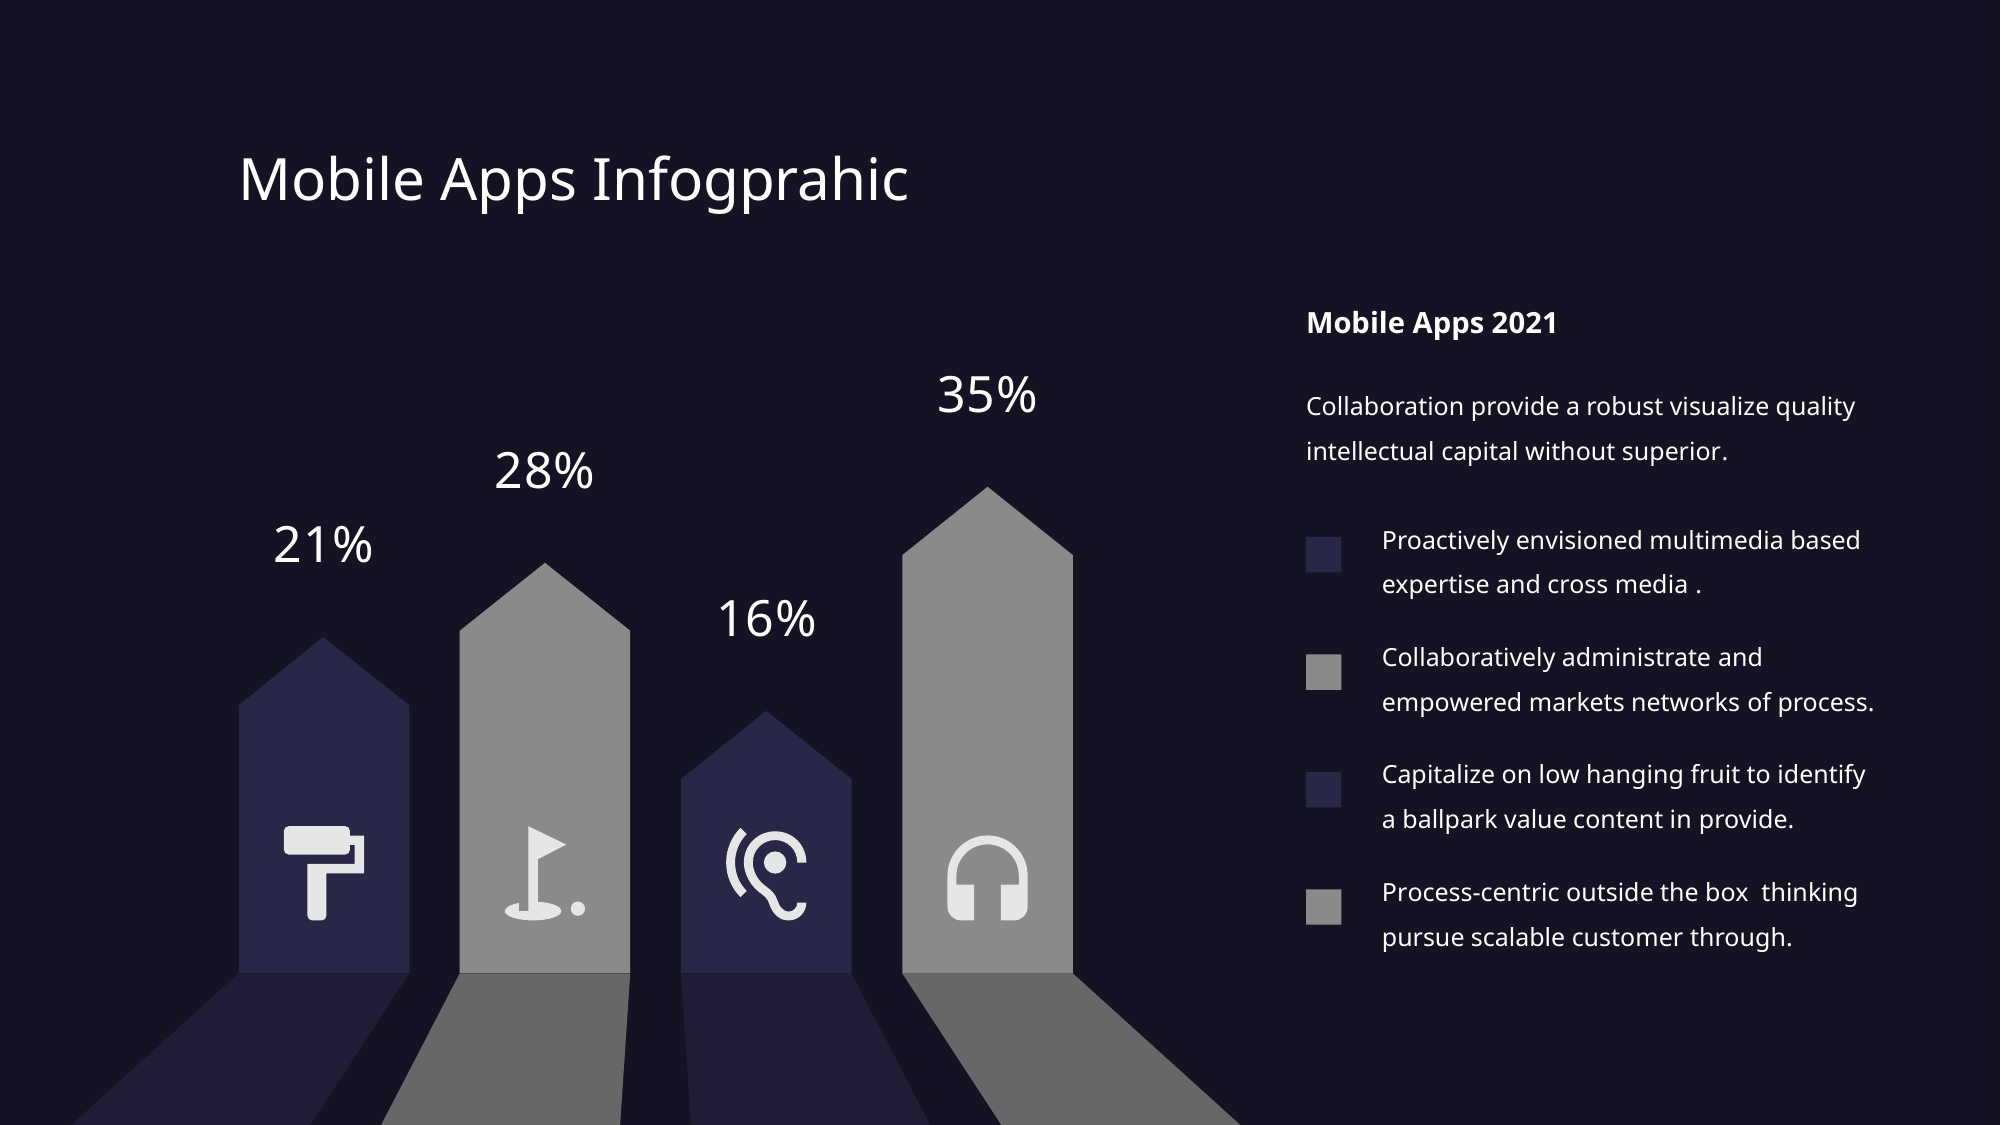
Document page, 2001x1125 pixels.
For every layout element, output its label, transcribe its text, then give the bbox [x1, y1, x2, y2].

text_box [1305, 304, 1877, 947]
text_box Mobile Apps Infogprahic [238, 149, 1073, 213]
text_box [71, 362, 1241, 1125]
